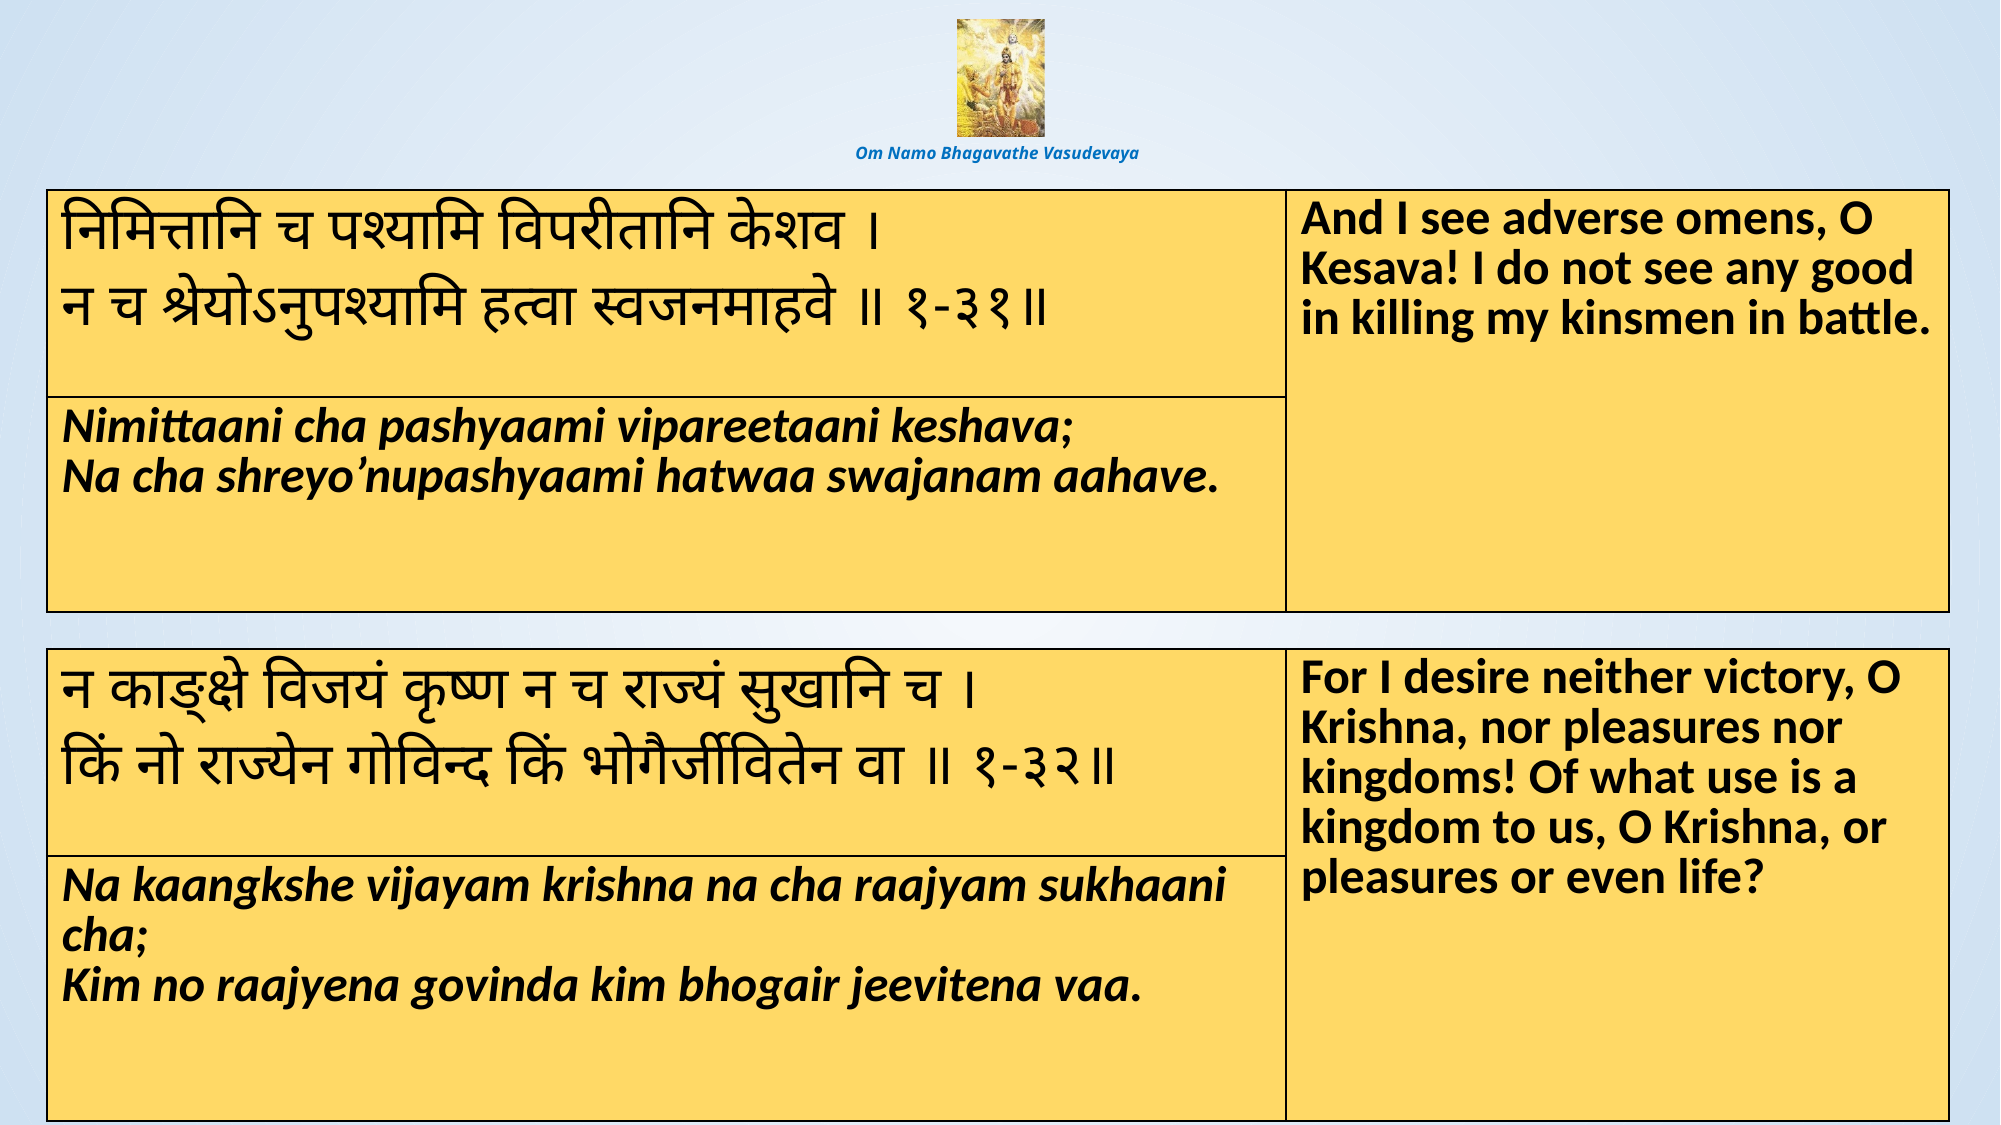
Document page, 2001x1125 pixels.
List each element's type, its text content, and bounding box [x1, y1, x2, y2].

title Om Namo Bhagavathe Vasudevaya [135, 136, 1861, 171]
table_header न काङ्क्षे विजयं कृष्ण न च राज्यं सुखानि च । किं नो राज्येन गोविन्द किं भोगैर्जीवितेन वा ॥ १-३२॥ [48, 650, 1285, 855]
table_header For I desire neither victory, O Krishna, nor pleasures nor kingdoms! Of what use is a kingdom to us, O Krishna, or pleasures or even life? [1287, 650, 1948, 1120]
table_cell Na kaangkshe vijayam krishna na cha raajyam sukhaani cha; Kim no raajyena govinda kim bhogair jeevitena vaa. [48, 857, 1285, 1120]
picture [957, 19, 1045, 136]
table_header And I see adverse omens, O Kesava! I do not see any good in killing my kinsmen in battle. [1287, 191, 1948, 611]
table_cell Nimittaani cha pashyaami vipareetaani keshava; Na cha shreyo’nupashyaami hatwaa swajanam aahave. [48, 398, 1285, 611]
table_header निमित्तानि च पश्यामि विपरीतानि केशव । न च श्रेयोऽनुपश्यामि हत्वा स्वजनमाहवे ॥ १-३१॥ [48, 191, 1285, 396]
